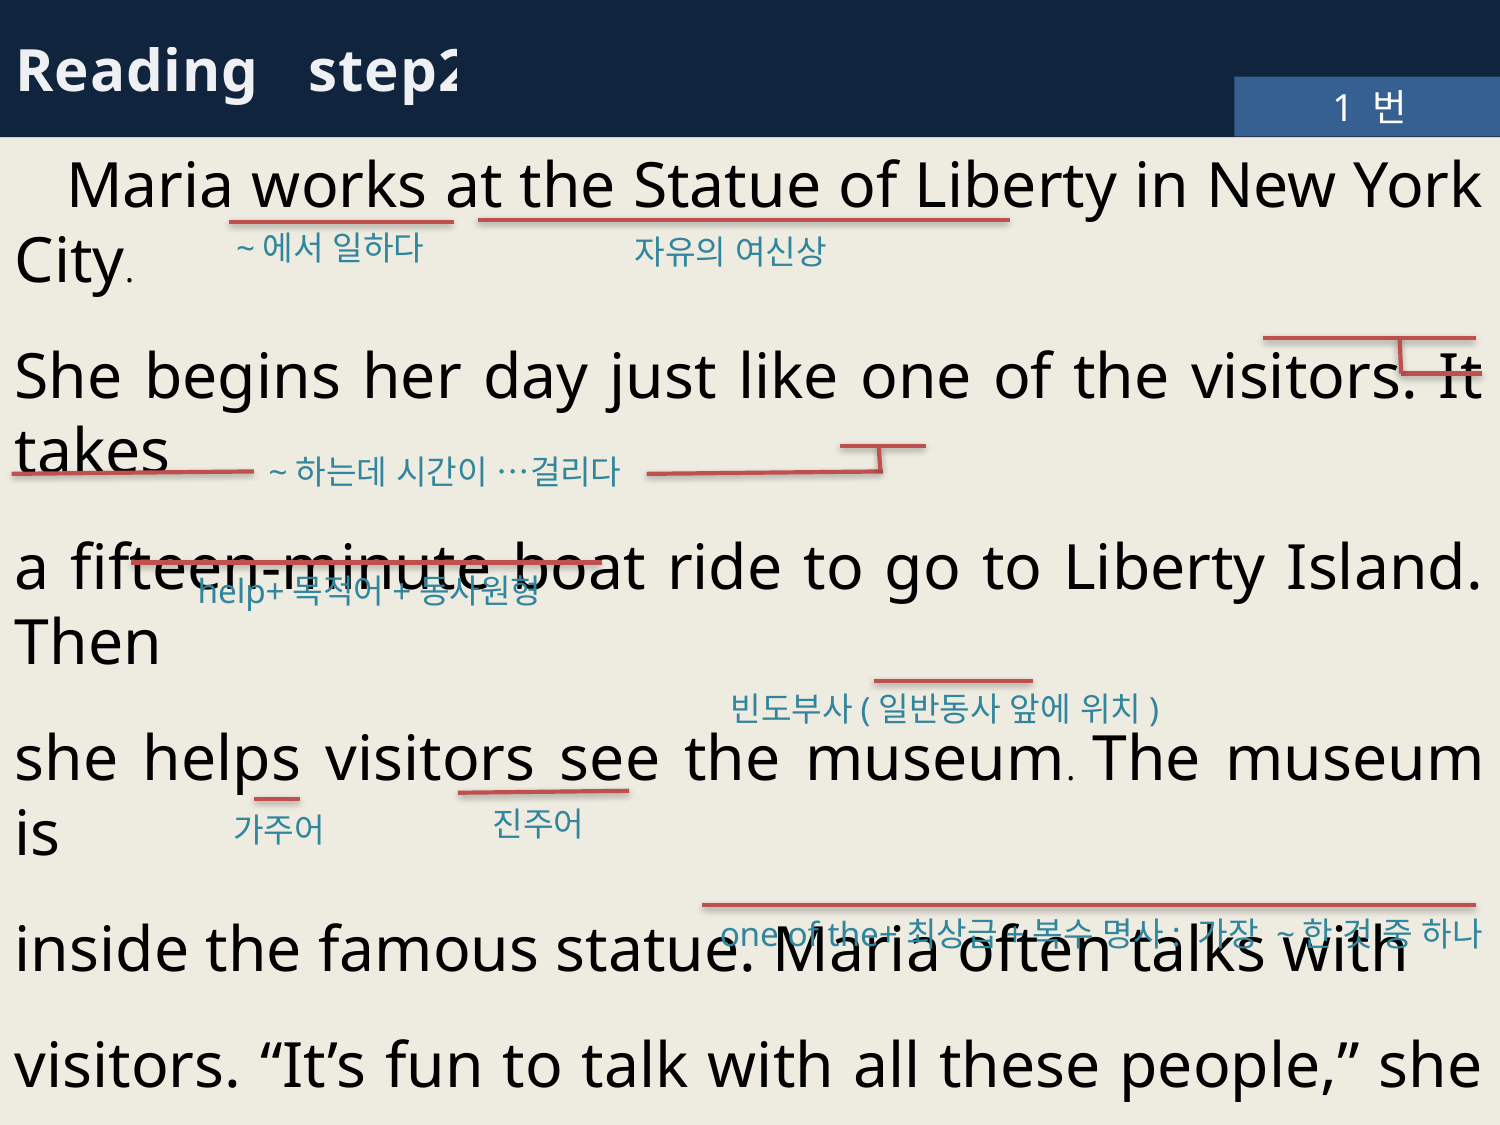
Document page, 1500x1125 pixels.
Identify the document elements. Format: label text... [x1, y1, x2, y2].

text_box 가주어 [218, 801, 384, 857]
text_box one of the+최상급+복수 명사: 가장 ~한 것 중 하나 [705, 905, 1500, 961]
text_box Maria works at the Statue of Liberty in New York City. She begins her day just like one of the visitors. It takes a fifteen-minute boat ride to go to Liberty Island. Then she helps visitors see the museum. The museum is inside the famous statue. Maria often talks with visitors. “It’s fun to talk with all these people,” she says. She always says she has one of the world’s best jobs. [0, 139, 1500, 1125]
text_box 자유의 여신상 [620, 228, 892, 279]
text_box Reading step2 [0, 0, 1500, 139]
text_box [646, 471, 875, 475]
text_box 빈도부사(일반동사 앞에 위치) [715, 680, 1211, 736]
text_box 진주어 [478, 795, 691, 851]
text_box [11, 471, 255, 475]
text_box 1 번 [1234, 76, 1500, 137]
text_box help+목적어+동사원형 [183, 571, 585, 618]
text_box ~하는데 시간이 …걸리다 [253, 443, 680, 499]
text_box ~에서 일하다 [221, 219, 470, 275]
